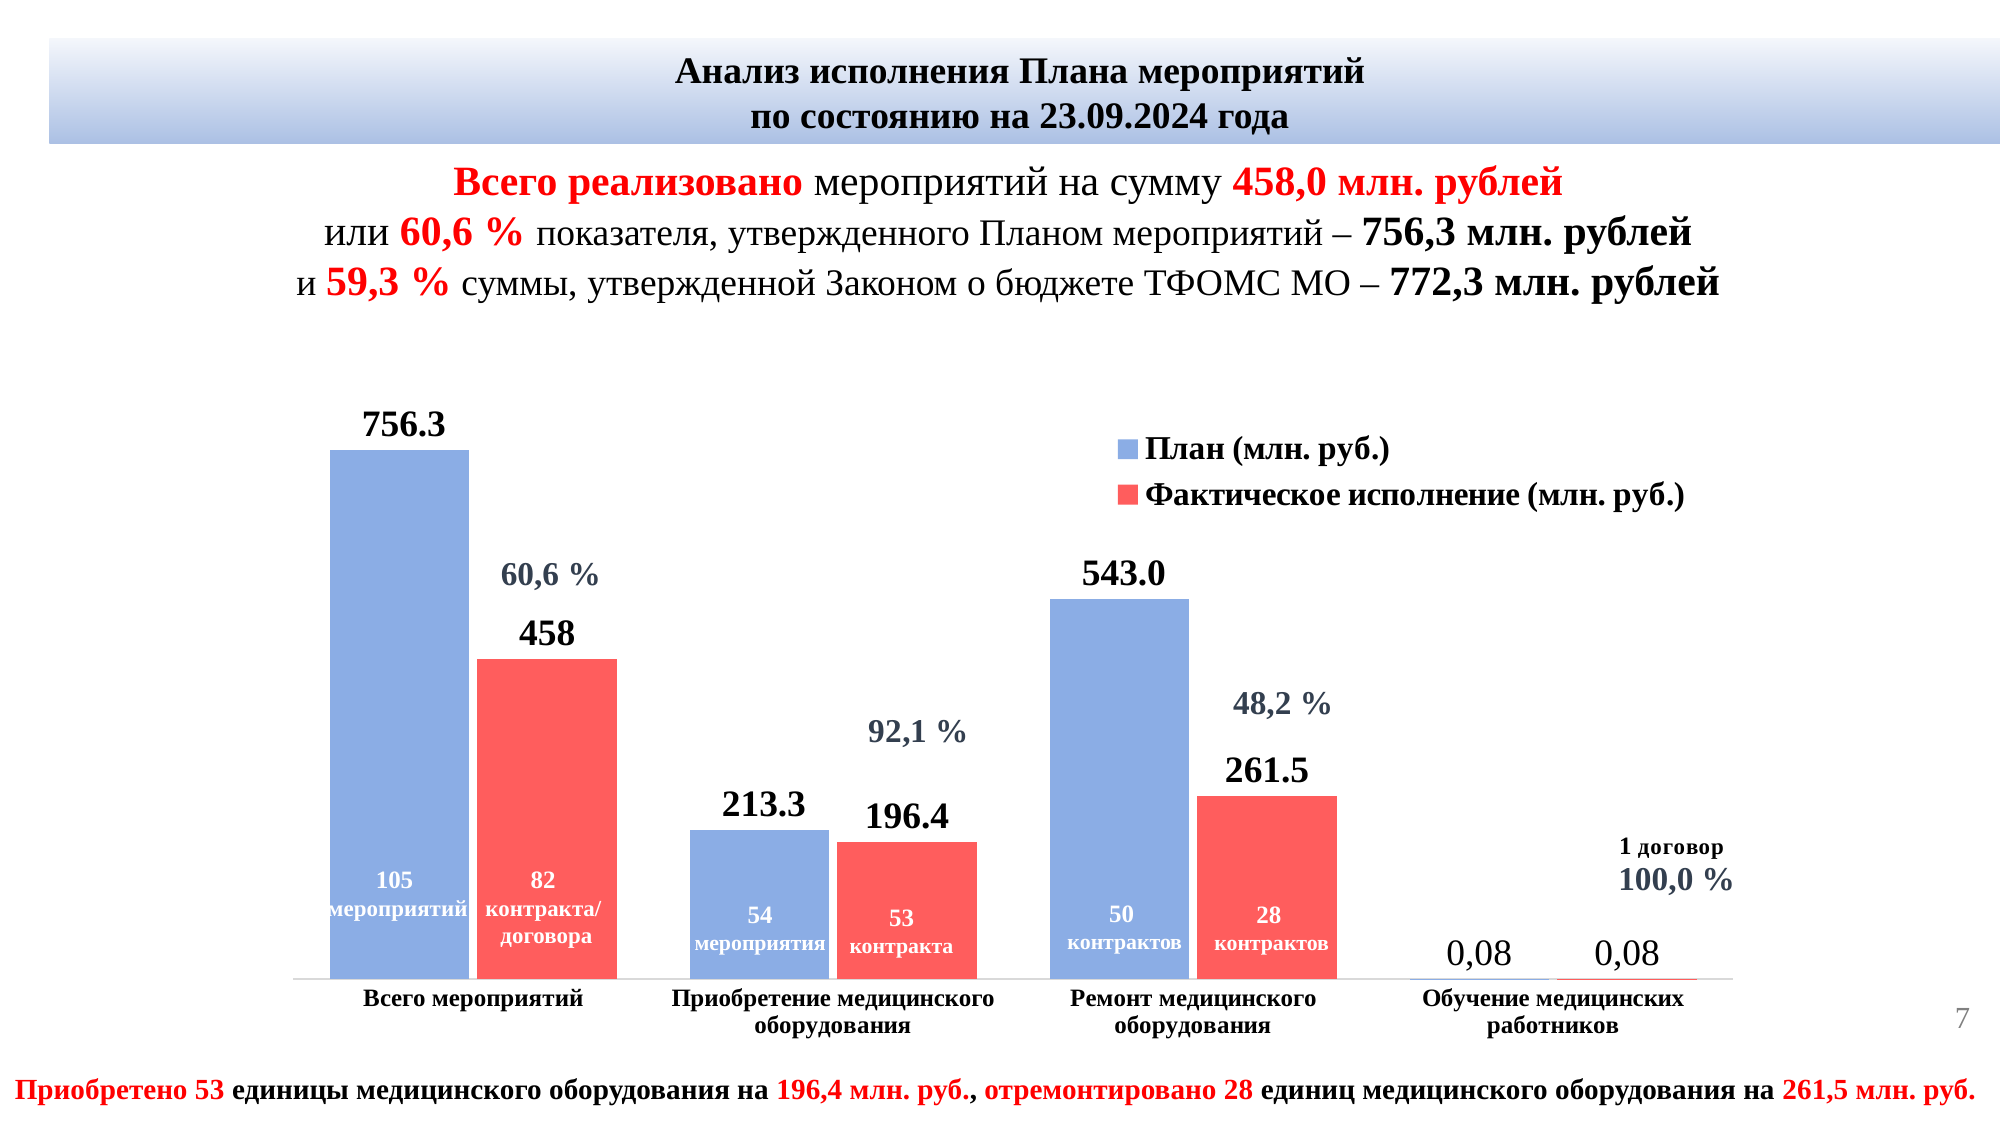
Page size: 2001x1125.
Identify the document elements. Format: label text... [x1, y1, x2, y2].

text_box Всего реализовано мероприятий на сумму 458,0 млн. рублей или 60,6 % показателя, утвержденного Планом мероприятий – 756,3 млн. рублей и 59,3 % суммы, утвержденной Законом о бюджете ТФОМС МО – 772,3 млн. рублей [263, 146, 1764, 361]
text_box Приобретено 53 единицы медицинского оборудования на 196,4 млн. руб., отремонтировано 28 единиц медицинского оборудования на 261,5 млн. руб. [0, 1063, 263, 1113]
text_box Приобретено 53 единицы медицинского оборудования на 196,4 млн. руб., отремонтировано 28 единиц медицинского оборудования на 261,5 млн. руб. [1764, 1063, 2000, 1113]
text_box Анализ исполнения Плана мероприятий по состоянию на 23.09.2024 года [49, 38, 2000, 144]
chart [263, 403, 1764, 1114]
text_box 7 [1929, 990, 1985, 1042]
